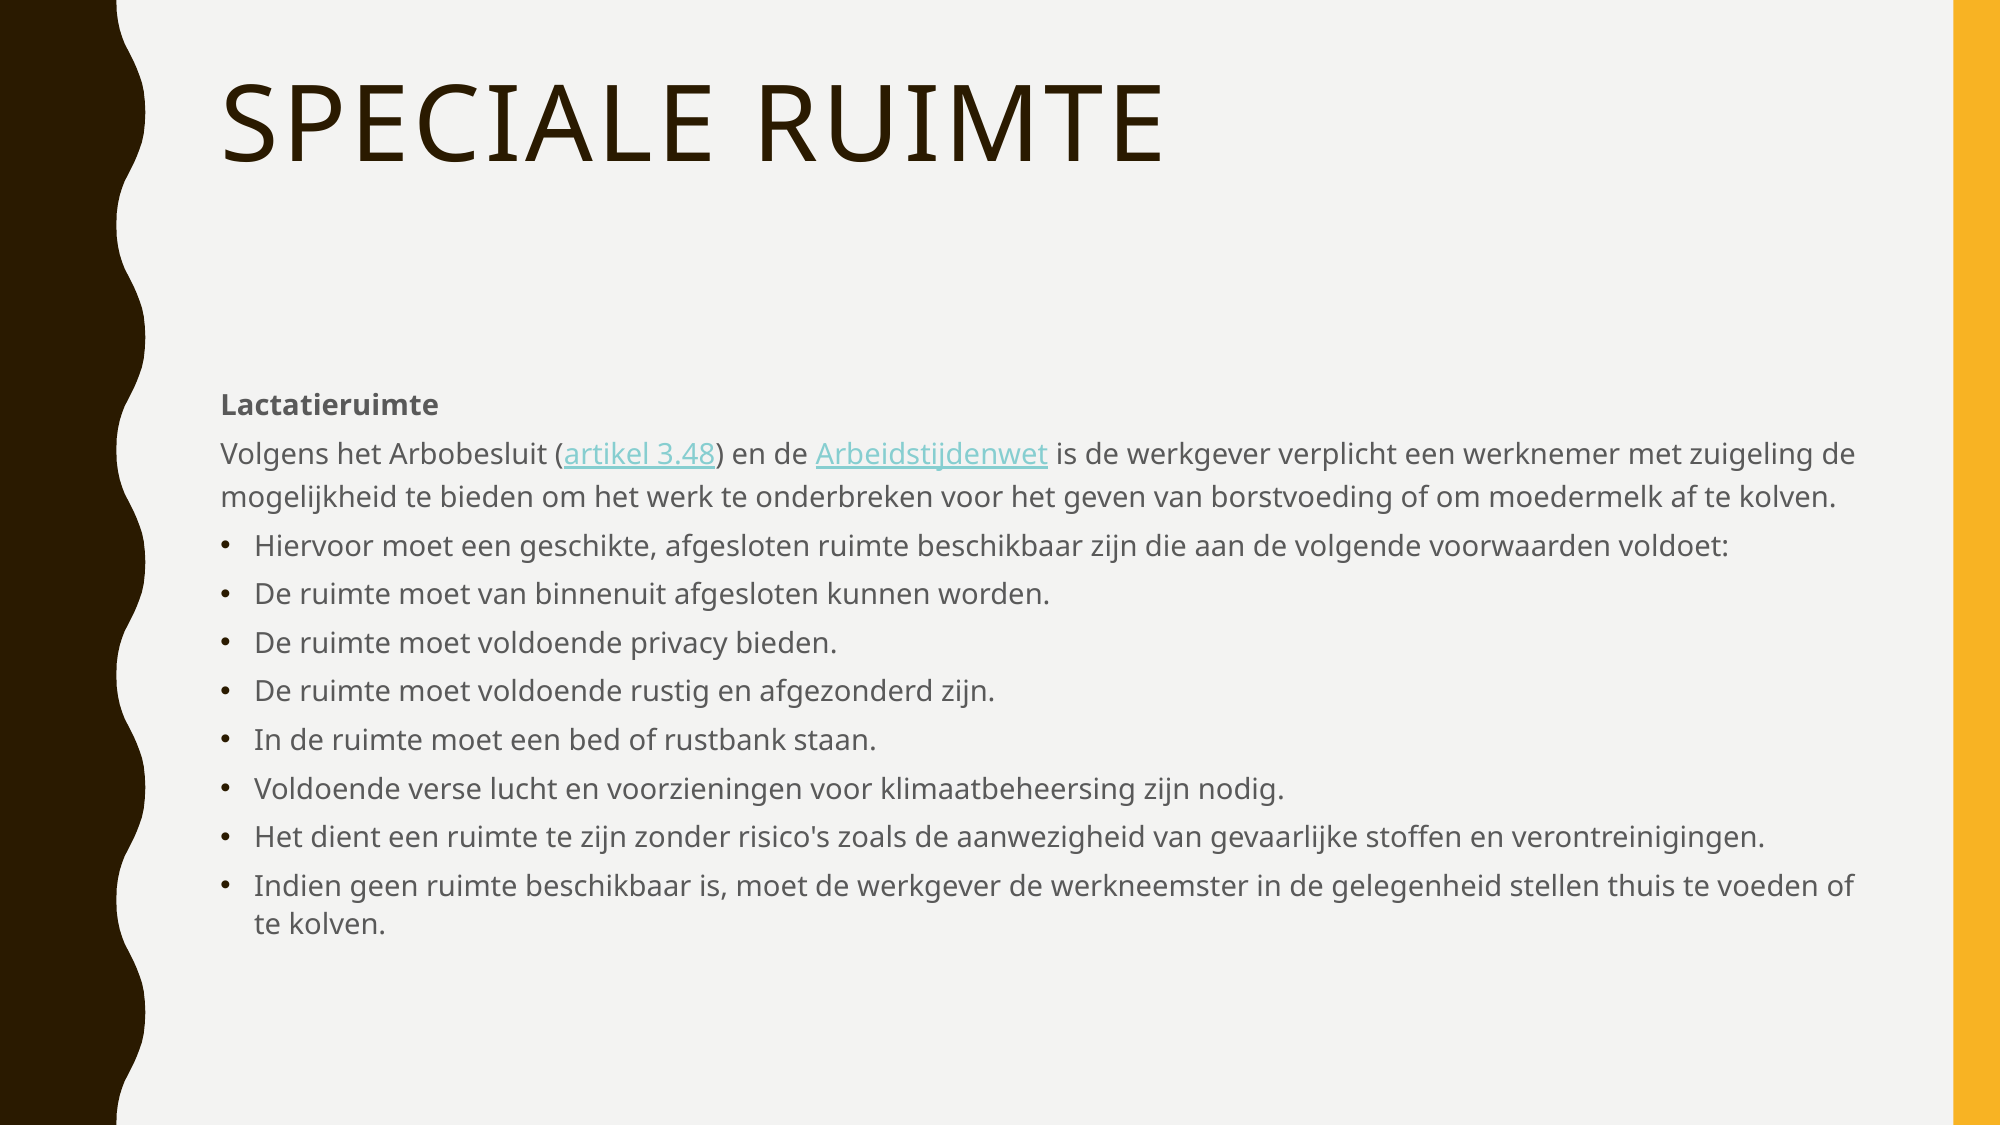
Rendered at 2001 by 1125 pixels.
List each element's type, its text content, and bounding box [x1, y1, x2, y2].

title Speciale ruimte [205, 62, 1875, 308]
list Lactatieruimte Volgens het Arbobesluit (artikel 3.48) en de Arbeidstijdenwet is de werkgever verplicht een werknemer met zuigeling de mogelijkheid te bieden om het werk te onderbreken voor het geven van borstvoeding of om moedermelk af te kolven. Hiervoor moet een geschikte, afgesloten ruimte beschikbaar zijn die aan de volgende voorwaarden voldoet: De ruimte moet van binnenuit afgesloten kunnen worden. De ruimte moet voldoende privacy bieden. De ruimte moet voldoende rustig en afgezonderd zijn. In de ruimte moet een bed of rustbank staan. Voldoende verse lucht en voorzieningen voor klimaatbeheersing zijn nodig. Het dient een ruimte te zijn zonder risico's zoals de aanwezigheid van gevaarlijke stoffen en verontreinigingen. Indien geen ruimte beschikbaar is, moet de werkgever de werkneemster in de gelegenheid stellen thuis te voeden of te kolven. [205, 375, 1875, 965]
